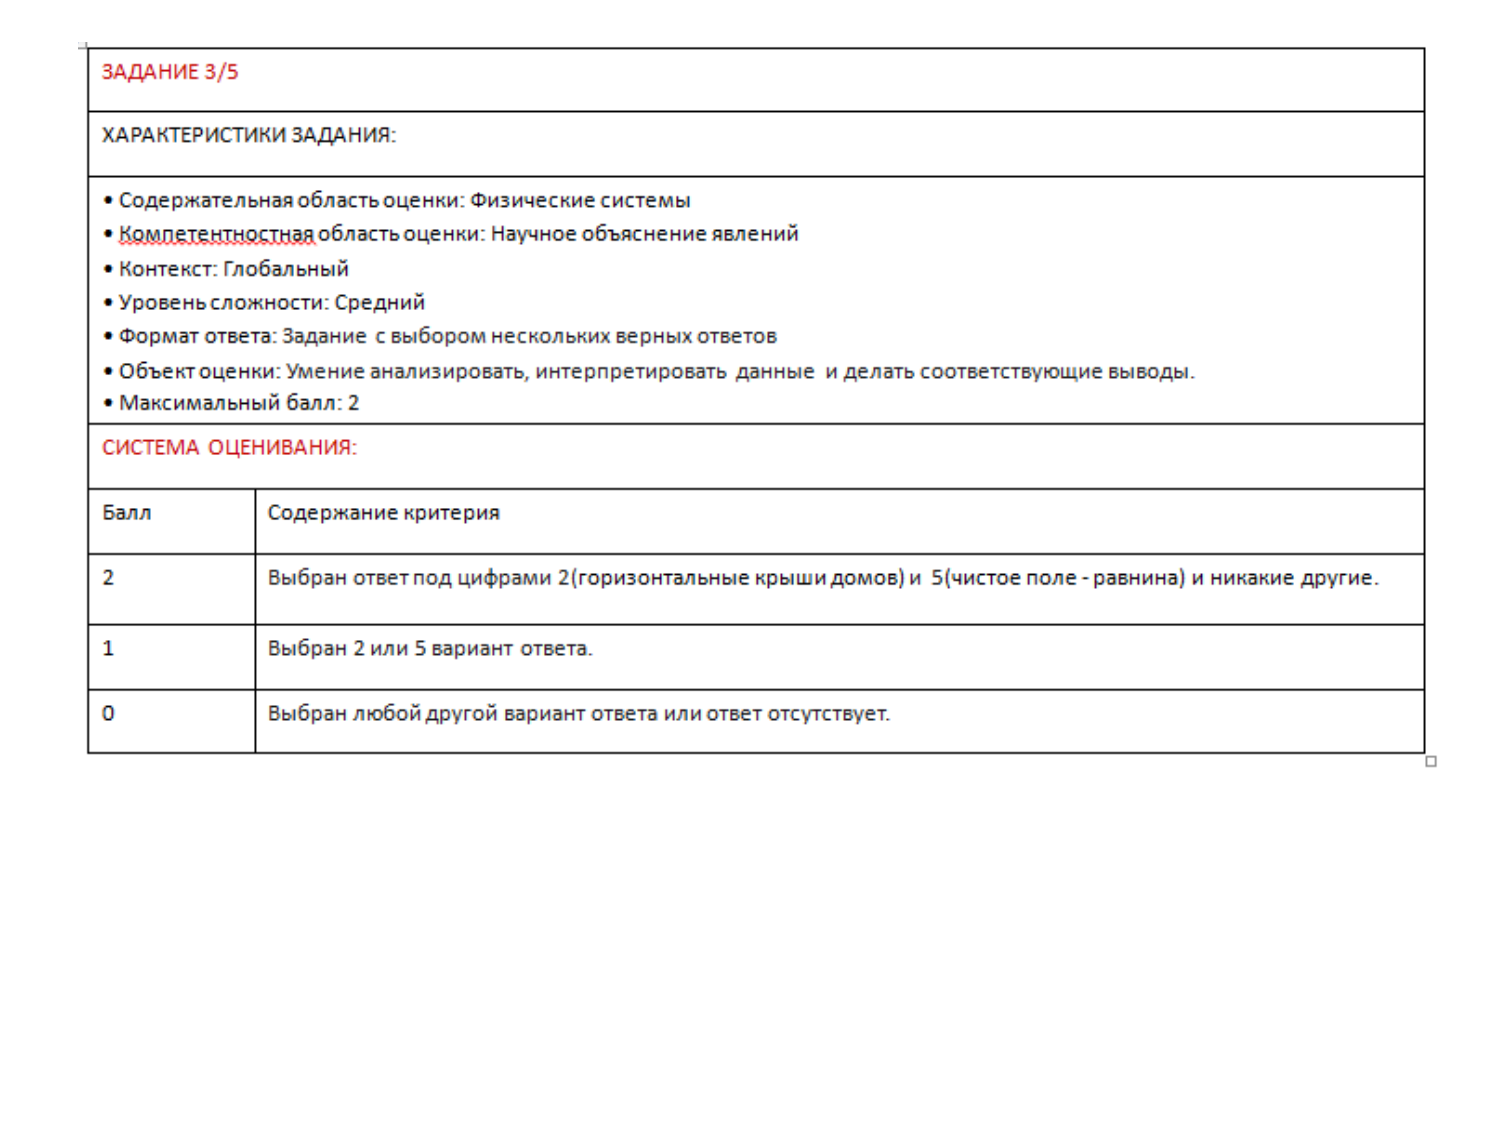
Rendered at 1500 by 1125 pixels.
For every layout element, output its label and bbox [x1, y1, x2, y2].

list [77, 42, 1439, 809]
